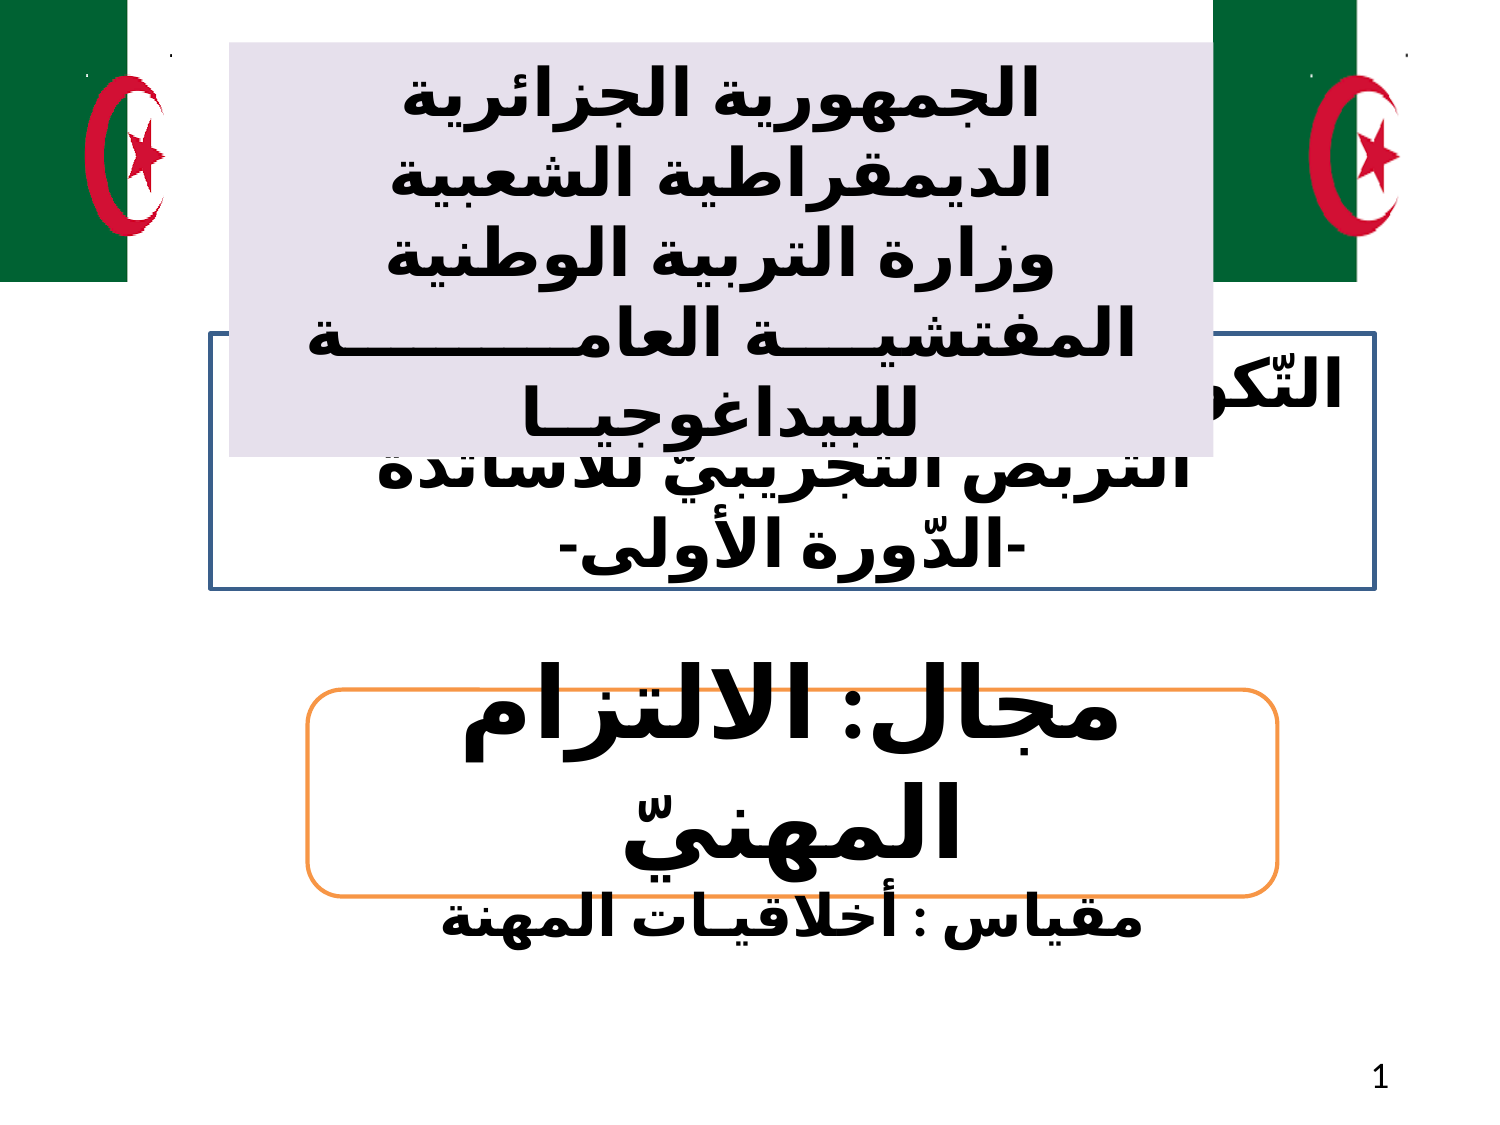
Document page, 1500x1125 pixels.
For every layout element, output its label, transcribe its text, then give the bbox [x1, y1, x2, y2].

text_box التّكوين البيداغوجيّ التّحضيريّ أثناء التّربّص التّجريبيّ للأساتذة -الدّورة الأولى- [208, 331, 1377, 591]
text_box الجمهورية الجزائرية الديمقراطية الشعبية وزارة التربية الوطنية المفتشيــــة العامــــــــــة للبيداغوجيــا [229, 42, 1214, 457]
picture [0, 0, 253, 282]
picture [1213, 0, 1500, 282]
slide_number 1 [1361, 1042, 1398, 1104]
text_box مجال: الالتزام المهنيّ مقياس : أخلاقيـات المهنة [305, 687, 1280, 899]
